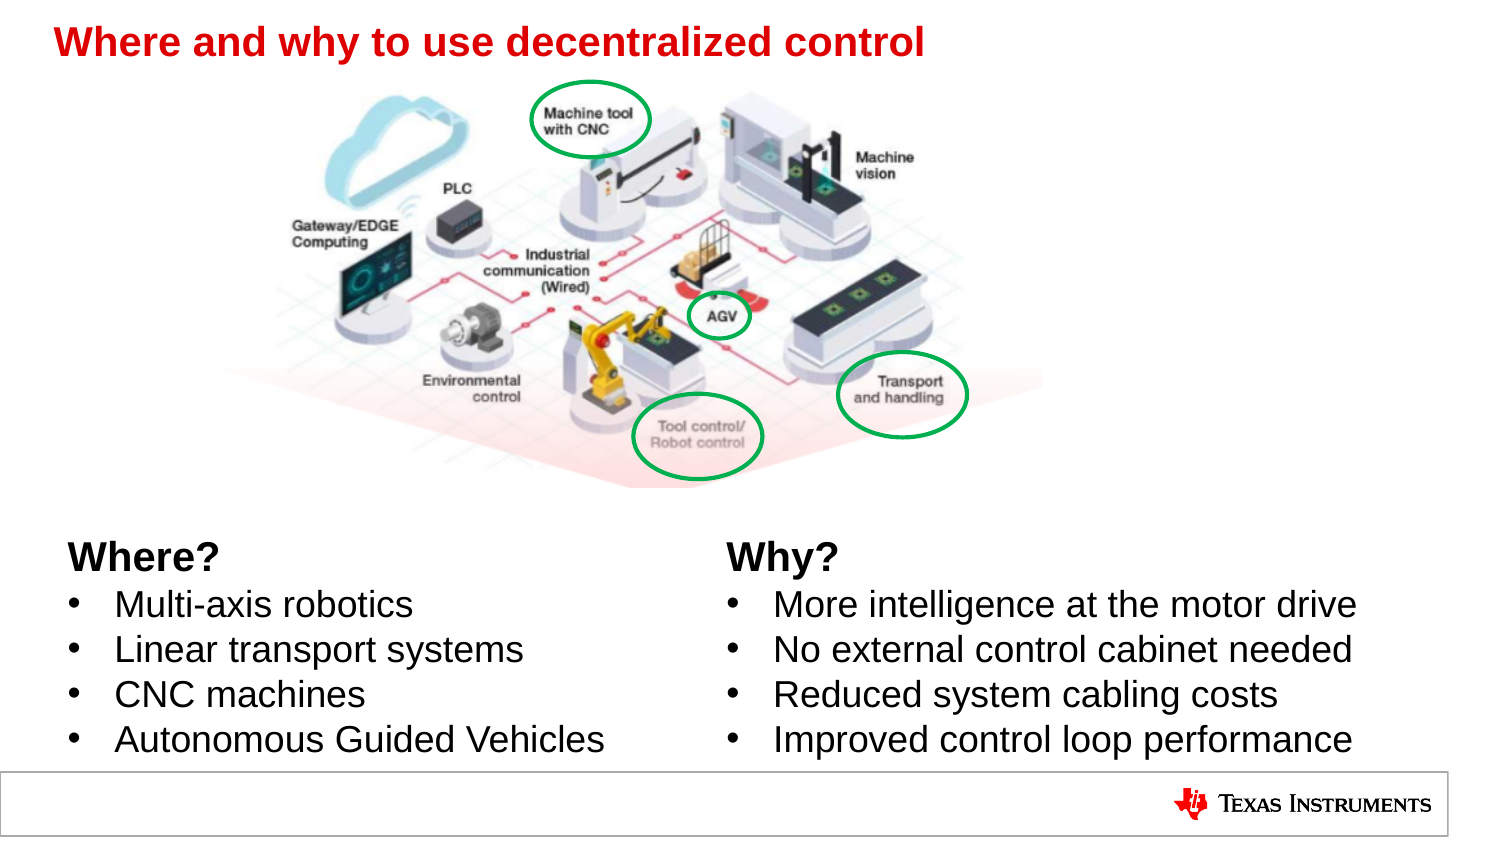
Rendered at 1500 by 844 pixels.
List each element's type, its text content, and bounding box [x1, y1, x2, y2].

text_box Where? Multi-axis robotics Linear transport systems CNC machines Autonomous Guided Vehicles [52, 522, 671, 768]
text_box Where and why to use decentralized control [41, 0, 1500, 88]
text_box Why? More intelligence at the motor drive No external control cabinet needed Reduced system cabling costs Improved control loop performance [711, 522, 1390, 768]
picture [213, 87, 1043, 488]
text_box [559, 79, 622, 85]
picture [1174, 788, 1431, 820]
